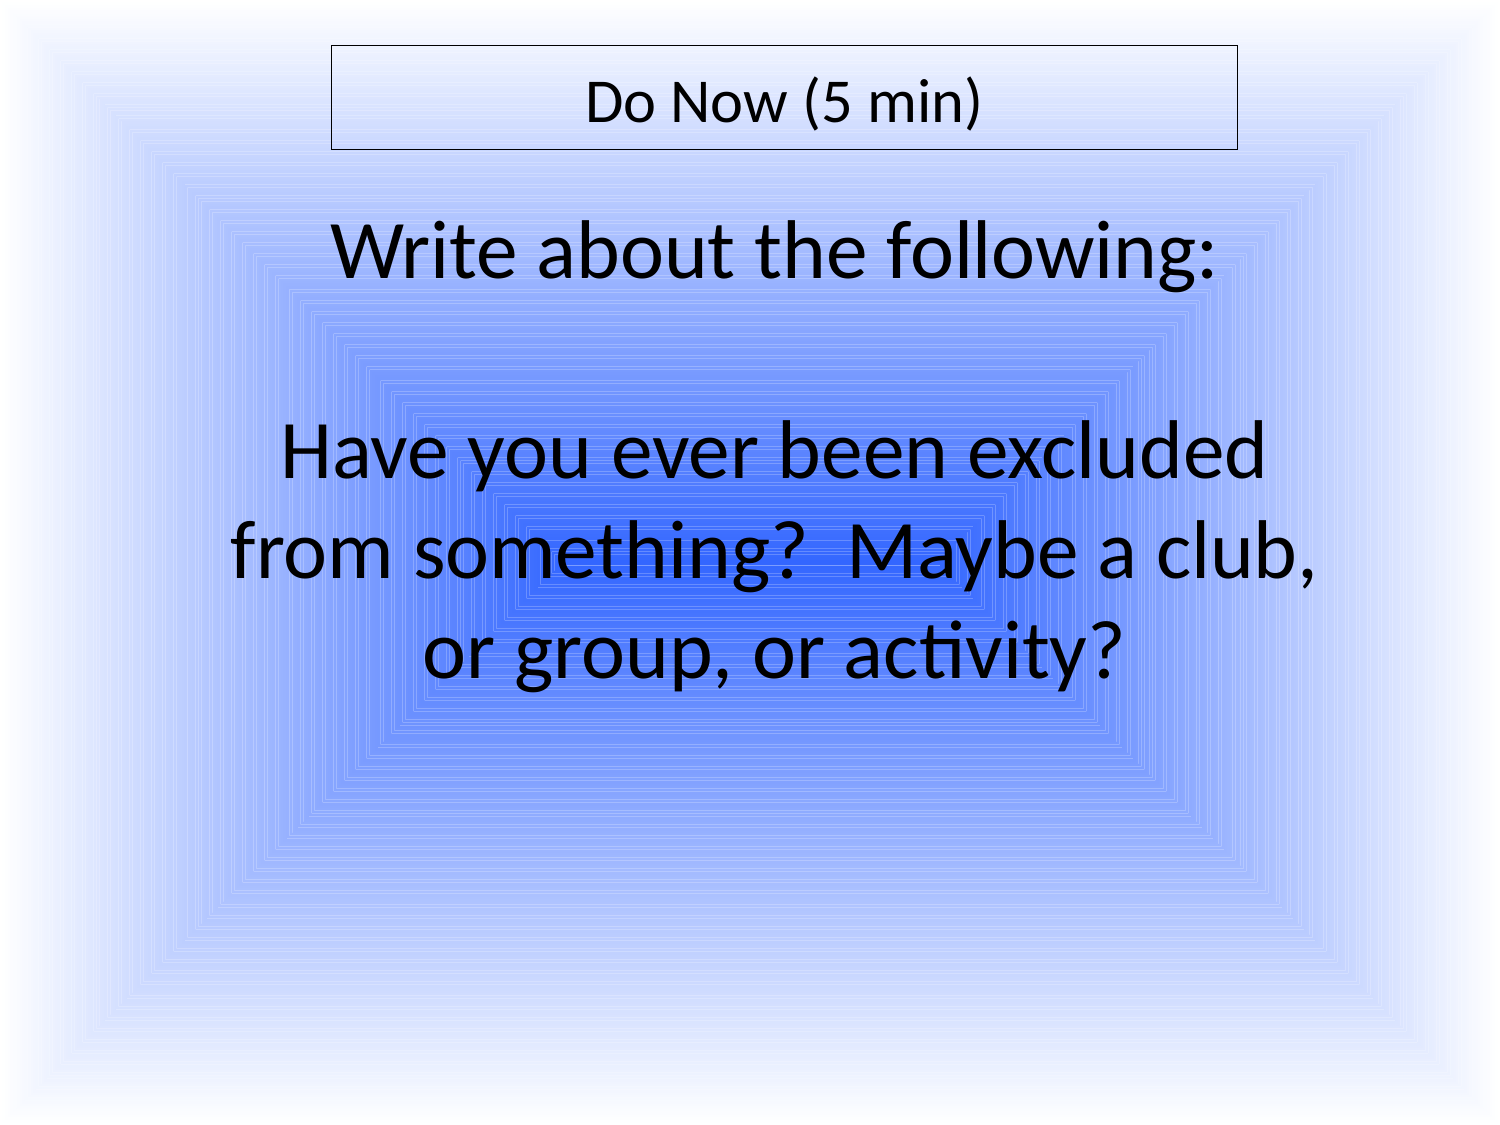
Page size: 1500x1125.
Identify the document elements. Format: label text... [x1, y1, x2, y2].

text_box Write about the following: Have you ever been excluded from something? Maybe a club, or group, or activity? [174, 187, 1375, 703]
text_box Do Now (5 min) [331, 45, 1238, 150]
